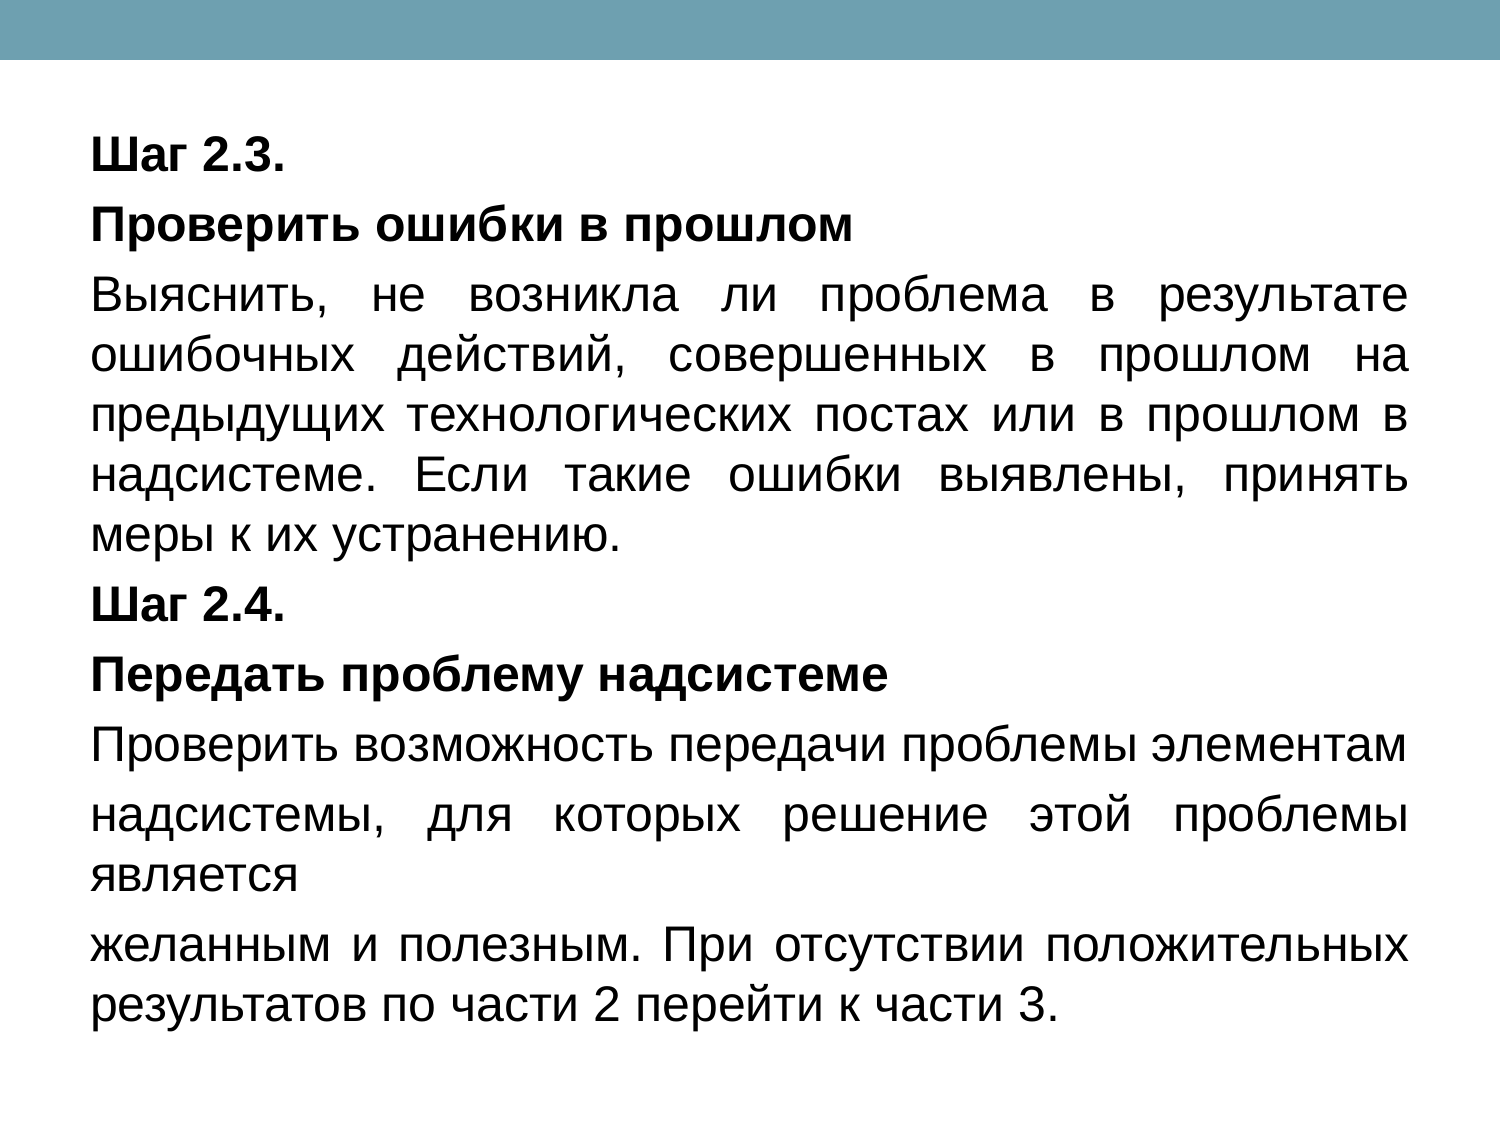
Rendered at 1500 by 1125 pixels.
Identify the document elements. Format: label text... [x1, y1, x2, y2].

list Шаг 2.3. Проверить ошибки в прошлом Выяснить, не возникла ли проблема в результате ошибочных действий, совершенных в прошлом на предыдущих технологических постах или в прошлом в надсистеме. Если такие ошибки выявлены, принять меры к их устранению. Шаг 2.4. Передать проблему надсистеме Проверить возможность передачи проблемы элементам надсистемы, для которых решение этой проблемы является желанным и полезным. При отсутствии положительных результатов по части 2 перейти к части 3. [75, 113, 1425, 1063]
